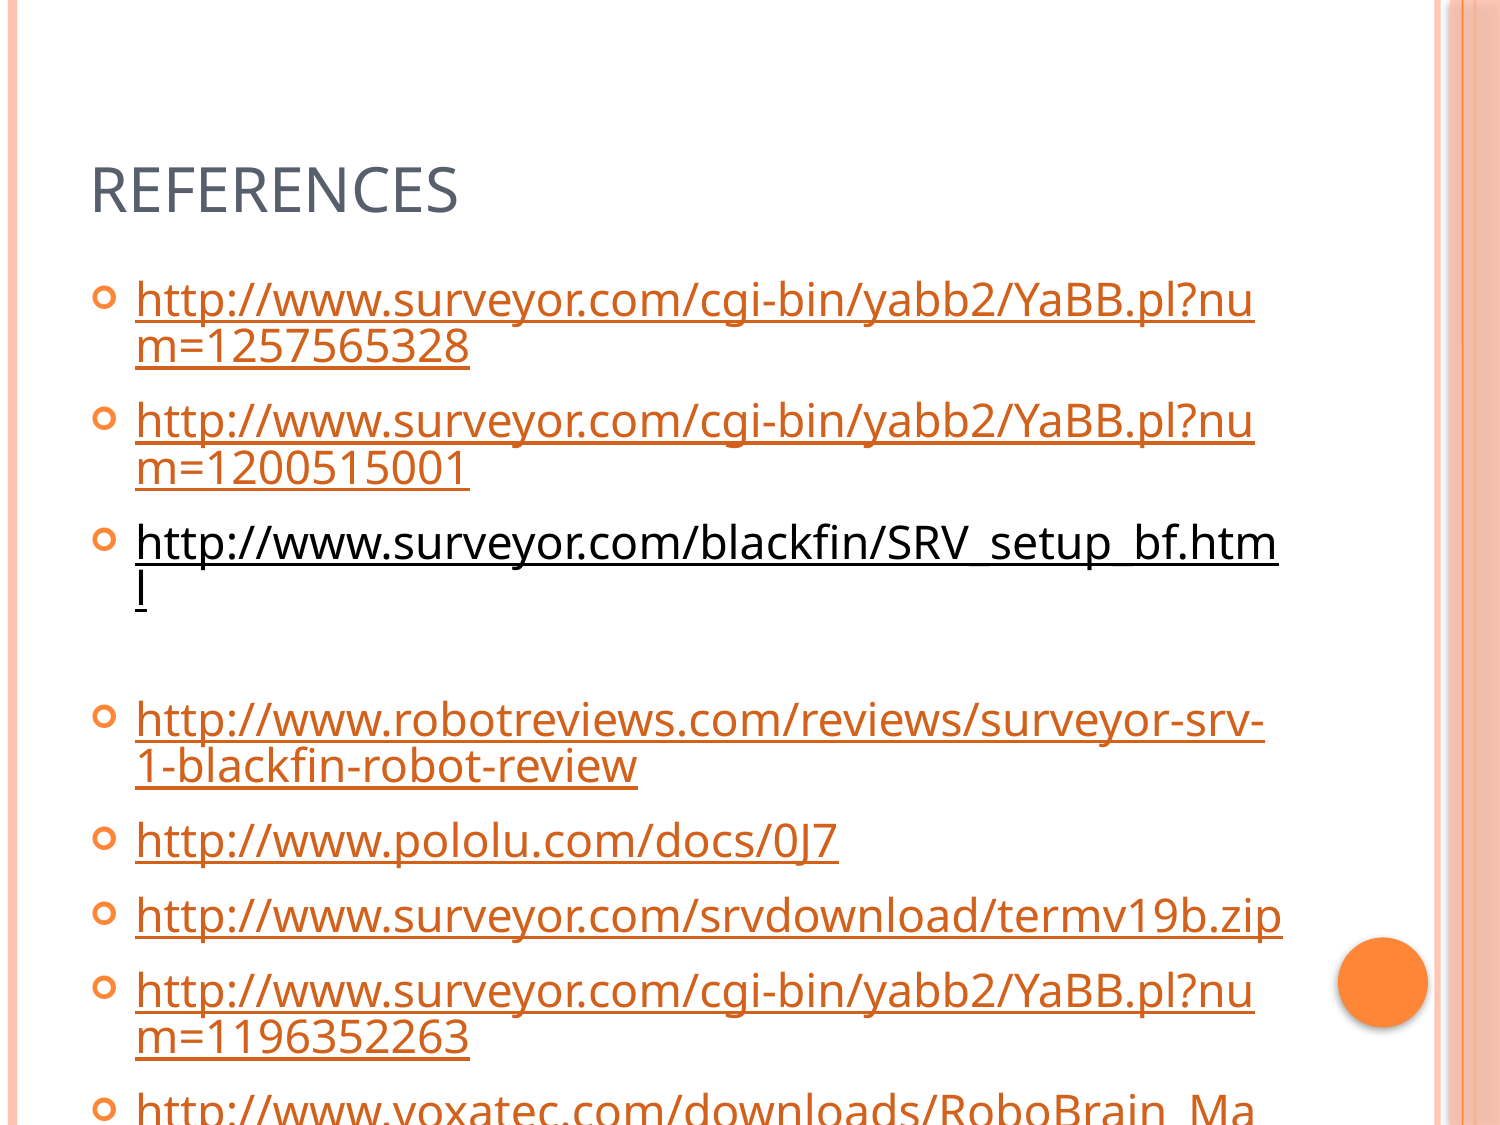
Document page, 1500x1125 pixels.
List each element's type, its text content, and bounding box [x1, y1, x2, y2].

title References [75, 45, 1300, 233]
list http://www.surveyor.com/cgi-bin/yabb2/YaBB.pl?num=1257565328 http://www.surveyor.com/cgi-bin/yabb2/YaBB.pl?num=1200515001 http://www.surveyor.com/blackfin/SRV_setup_bf.html http://www.robotreviews.com/reviews/surveyor-srv-1-blackfin-robot-review http://www.pololu.com/docs/0J7 http://www.surveyor.com/srvdownload/termv19b.zip http://www.surveyor.com/cgi-bin/yabb2/YaBB.pl?num=1196352263 http://www.voxatec.com/downloads/RoboBrain_Manual.pdf http://www.roborealm.com/help/Surveyor_SRV1b.php [75, 262, 1300, 1062]
